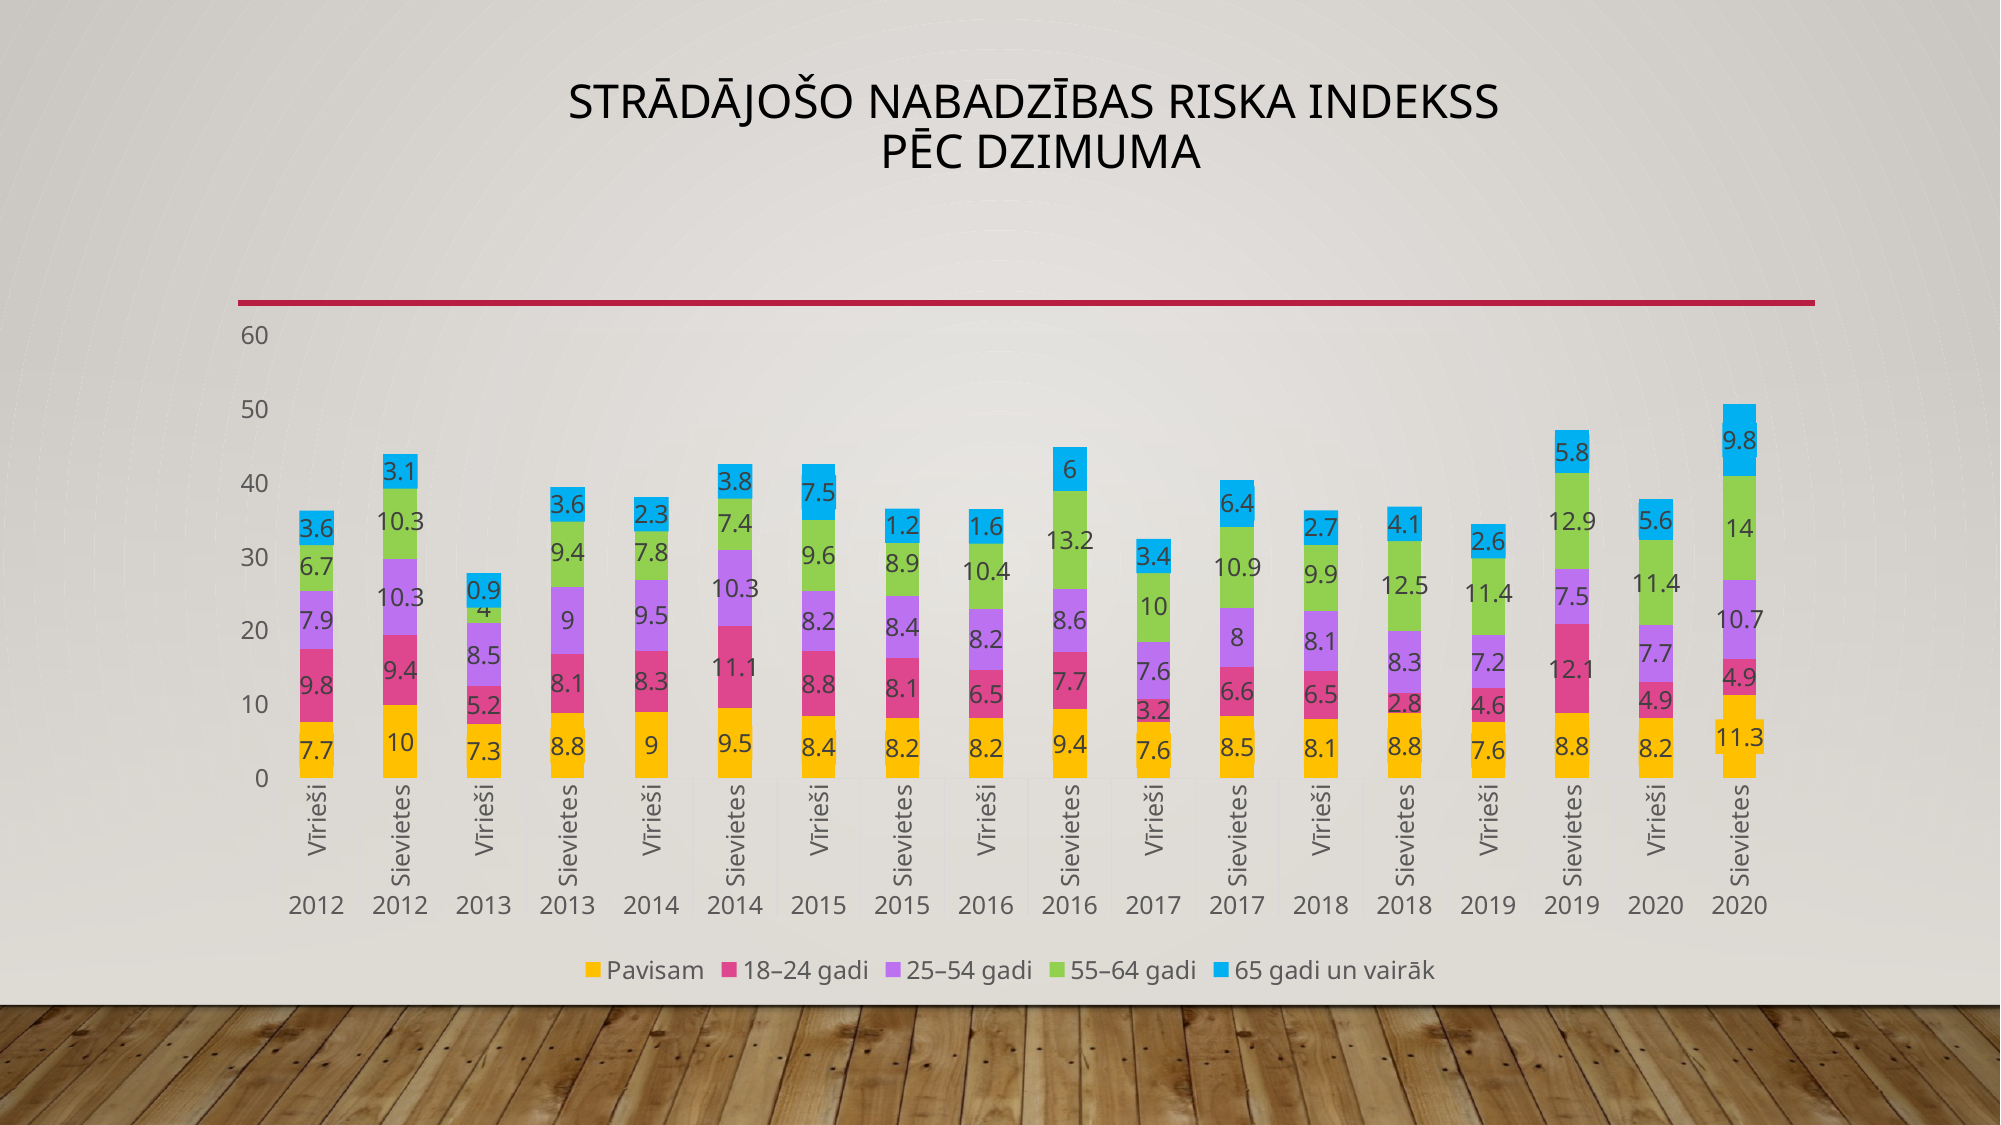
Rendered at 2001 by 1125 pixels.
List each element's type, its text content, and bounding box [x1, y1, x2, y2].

chart [208, 303, 1814, 994]
title Strādājošo nabadzības riska indekss pēc dzimuma [253, 70, 1829, 243]
picture [0, 1005, 2000, 1125]
